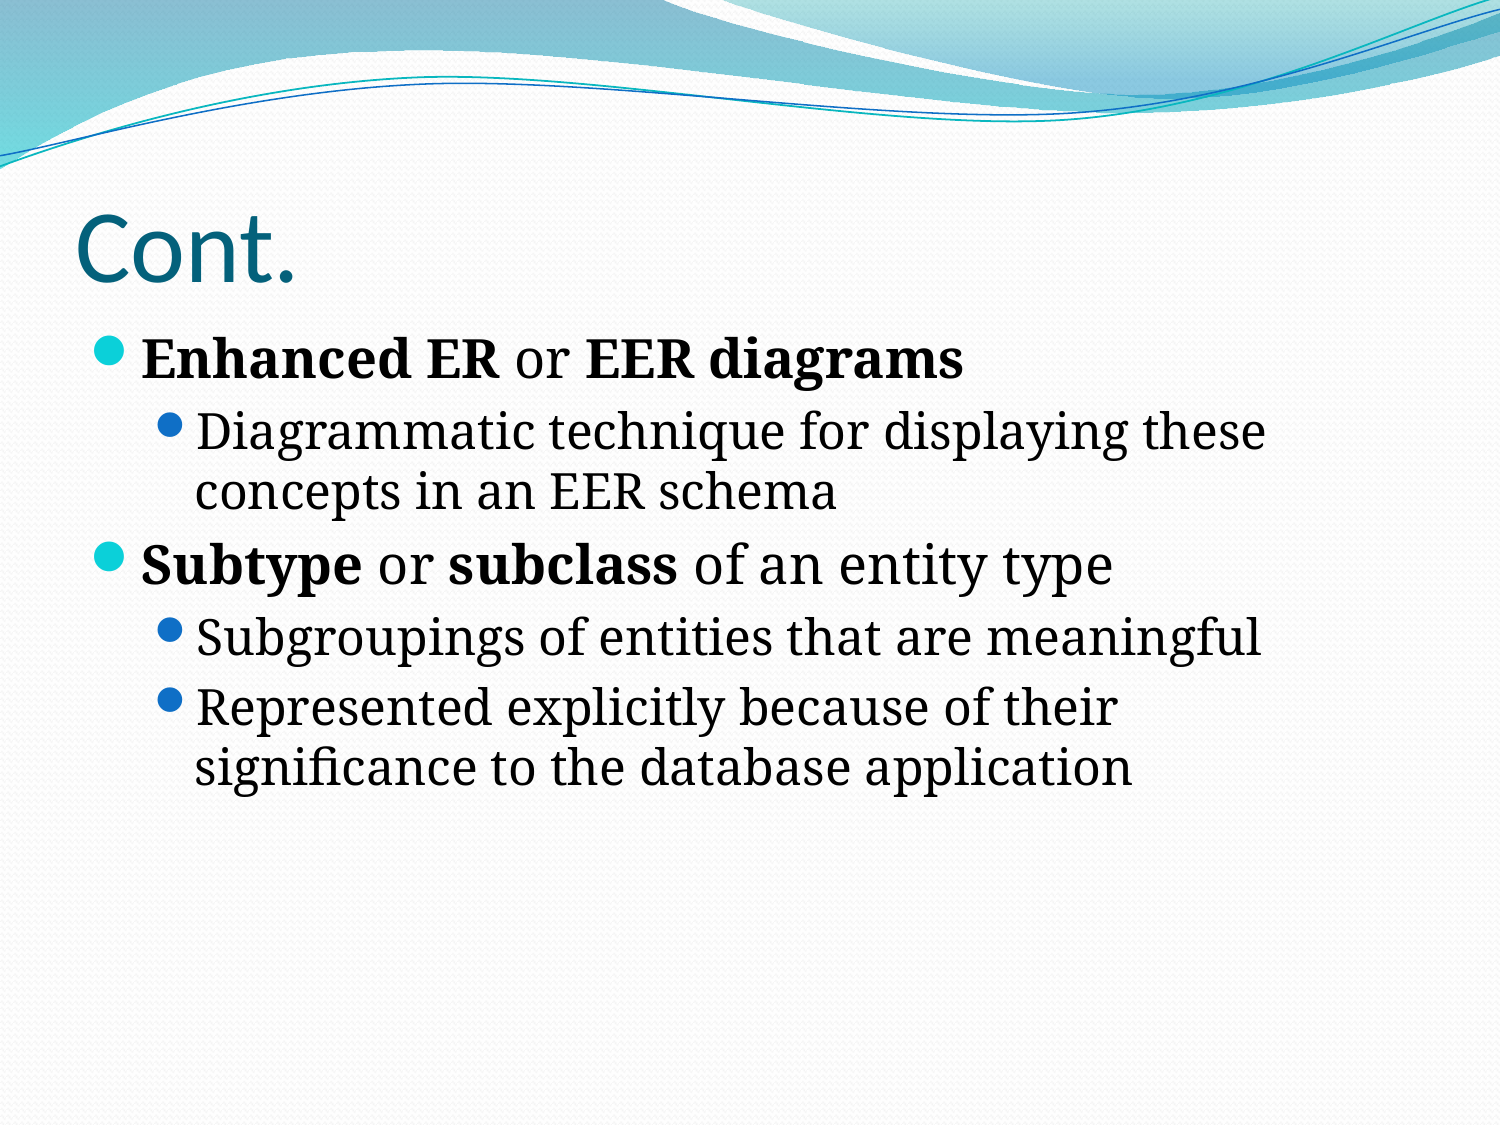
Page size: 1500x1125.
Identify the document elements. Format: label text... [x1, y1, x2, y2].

title Cont. [75, 115, 1425, 303]
list Enhanced ER or EER diagrams Diagrammatic technique for displaying these concepts in an EER schema Subtype or subclass of an entity type Subgroupings of entities that are meaningful Represented explicitly because of their significance to the database application [75, 317, 1425, 1038]
